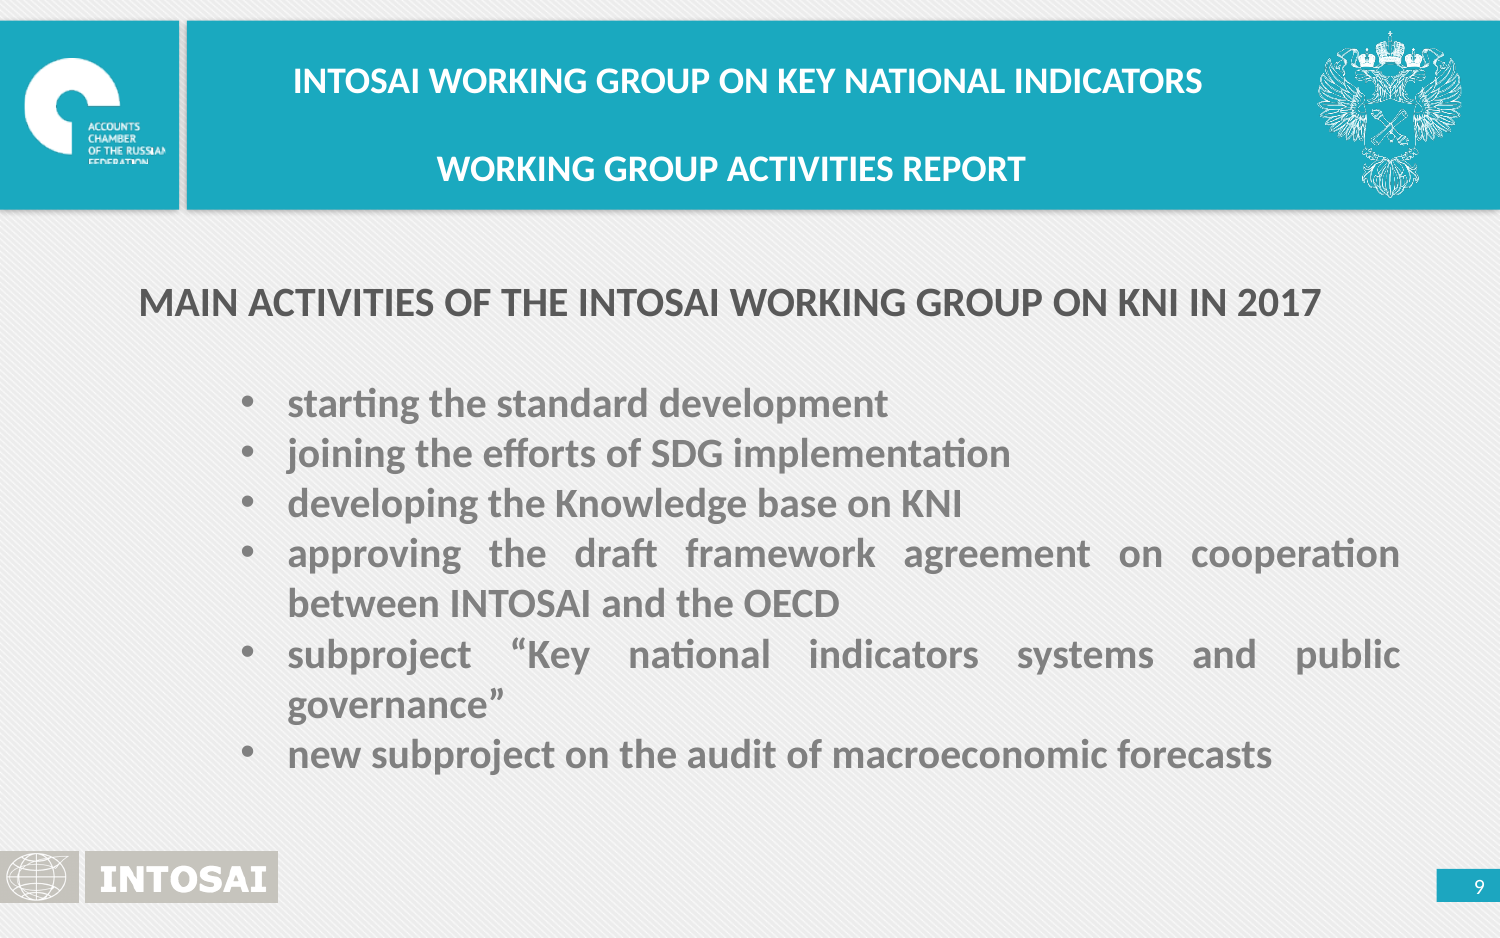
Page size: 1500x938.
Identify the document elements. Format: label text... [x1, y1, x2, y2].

text_box MAIN ACTIVITIES OF THE INTOSAI WORKING GROUP ON KNI IN 2017 [76, 267, 1386, 332]
text_box WORKING GROUP ACTIVITIES REPORT [421, 136, 1051, 197]
text_box starting the standard development joining the efforts of SDG implementation developing the Knowledge base on KNI approving the draft framework agreement on cooperation between INTOSAI and the OECD subproject “Key national indicators systems and public governance” new subproject on the audit of macroeconomic forecasts [122, 368, 1417, 784]
text_box INTOSAI WORKING GROUP ON KEY NATIONAL INDICATORS [278, 48, 1261, 109]
picture [0, 0, 1500, 938]
